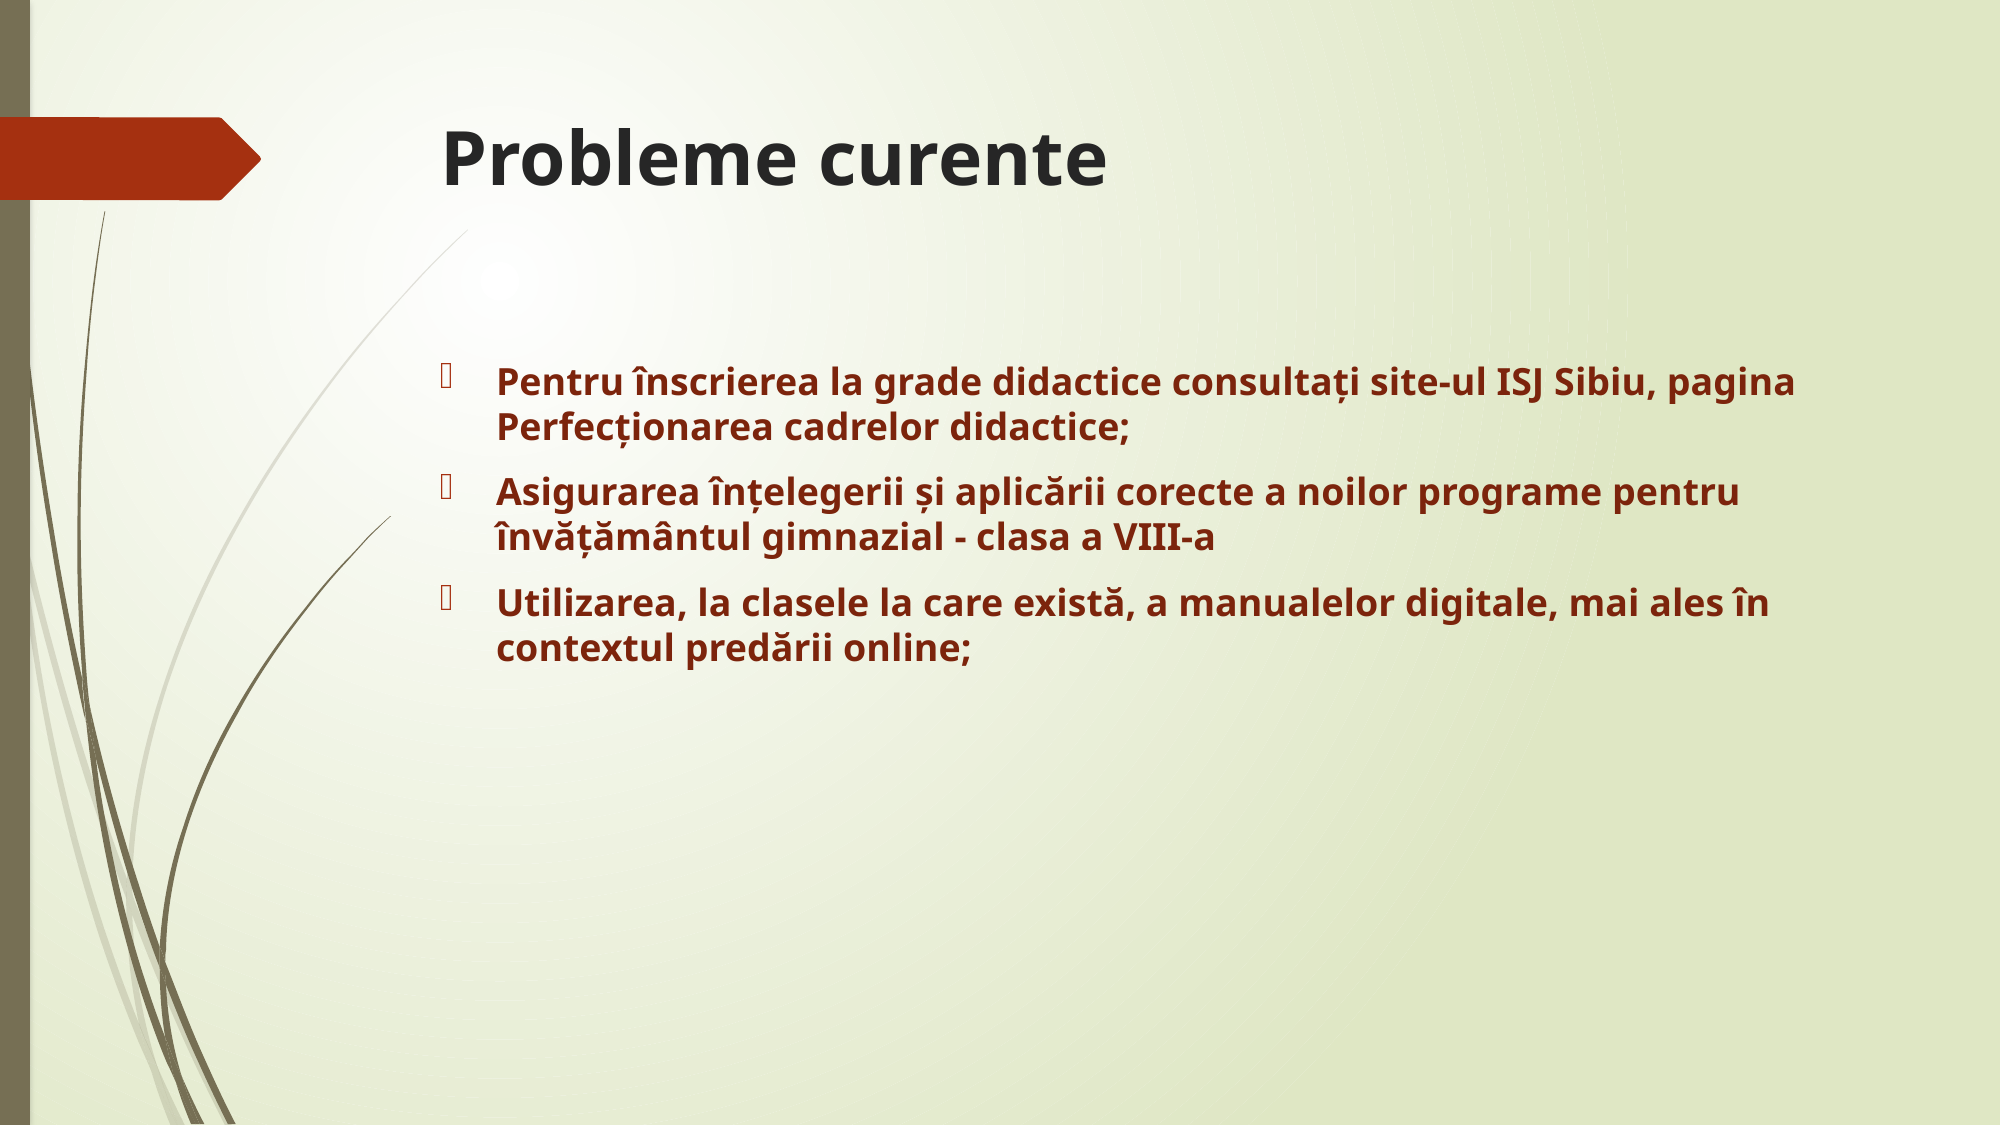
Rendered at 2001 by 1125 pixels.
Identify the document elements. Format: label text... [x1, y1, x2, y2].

list Pentru înscrierea la grade didactice consultaţi site-ul ISJ Sibiu, pagina Perfecţionarea cadrelor didactice; Asigurarea înțelegerii și aplicării corecte a noilor programe pentru învățământul gimnazial - clasa a VIII-a Utilizarea, la clasele la care există, a manualelor digitale, mai ales în contextul predării online; [424, 350, 1888, 970]
title Probleme curente [425, 102, 1888, 313]
